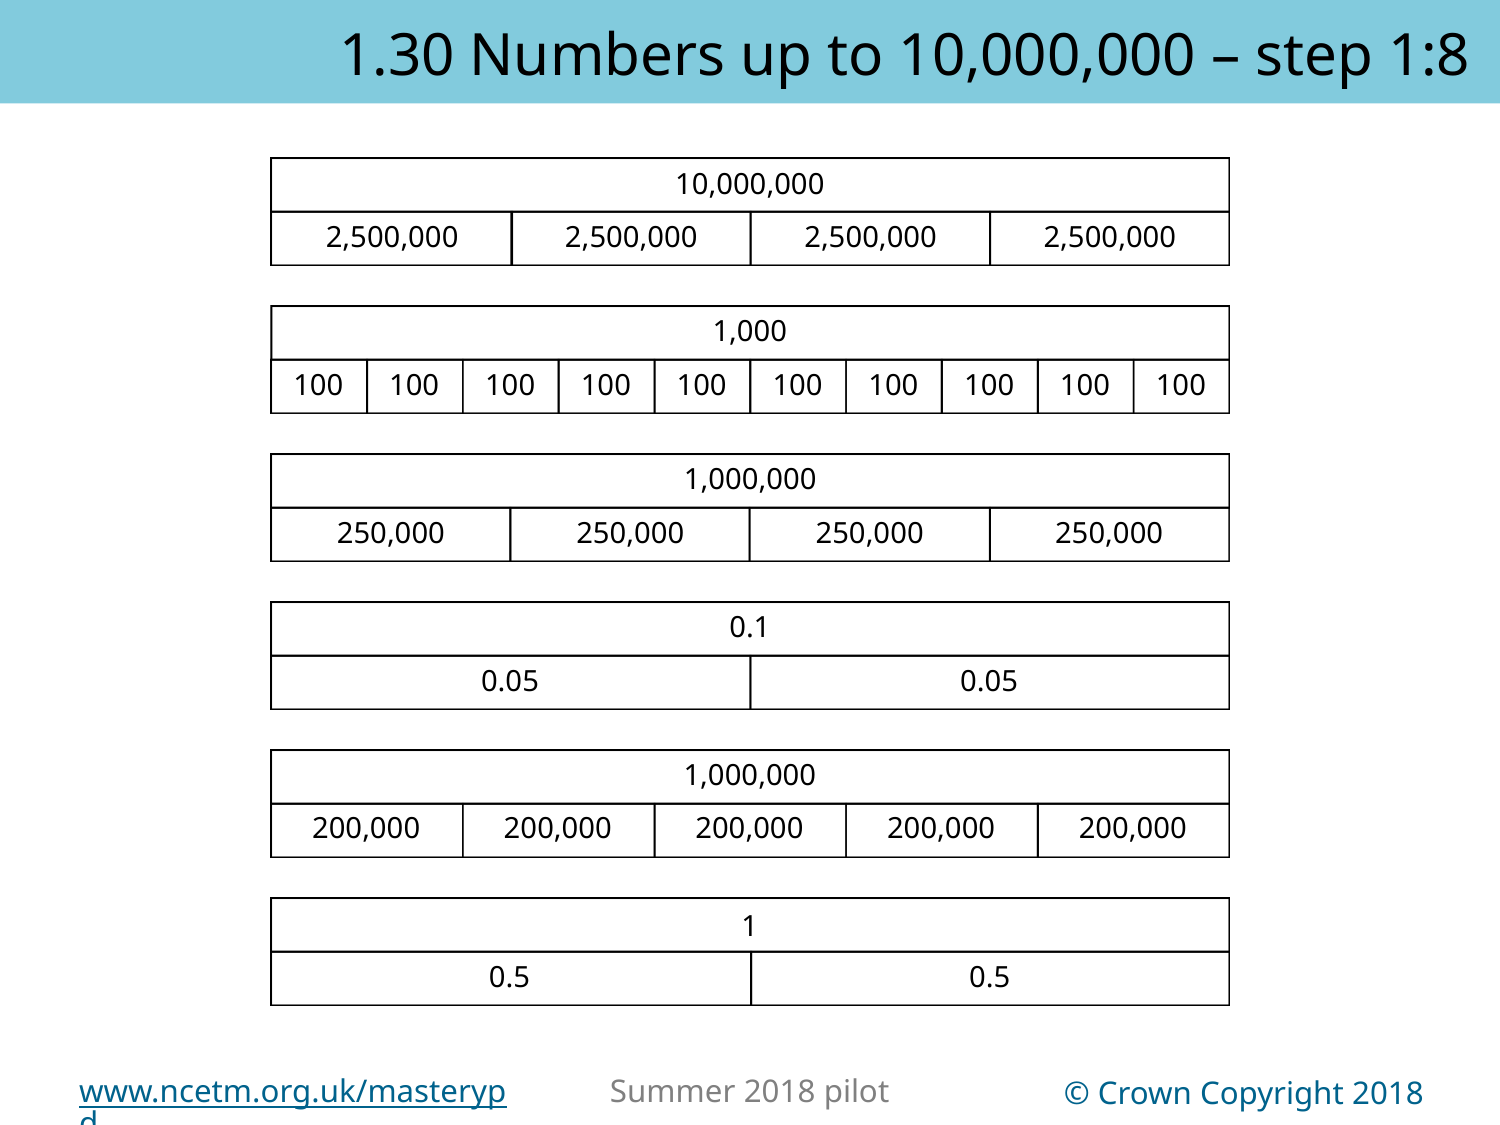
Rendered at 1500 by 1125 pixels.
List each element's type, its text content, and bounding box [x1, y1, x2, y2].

list 1.30 Numbers up to 10,000,000 – step 1:8 [0, 0, 1500, 104]
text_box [269, 897, 1231, 1006]
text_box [269, 453, 1231, 562]
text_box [269, 601, 1231, 710]
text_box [269, 305, 1231, 414]
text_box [269, 749, 1231, 858]
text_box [269, 157, 1231, 266]
